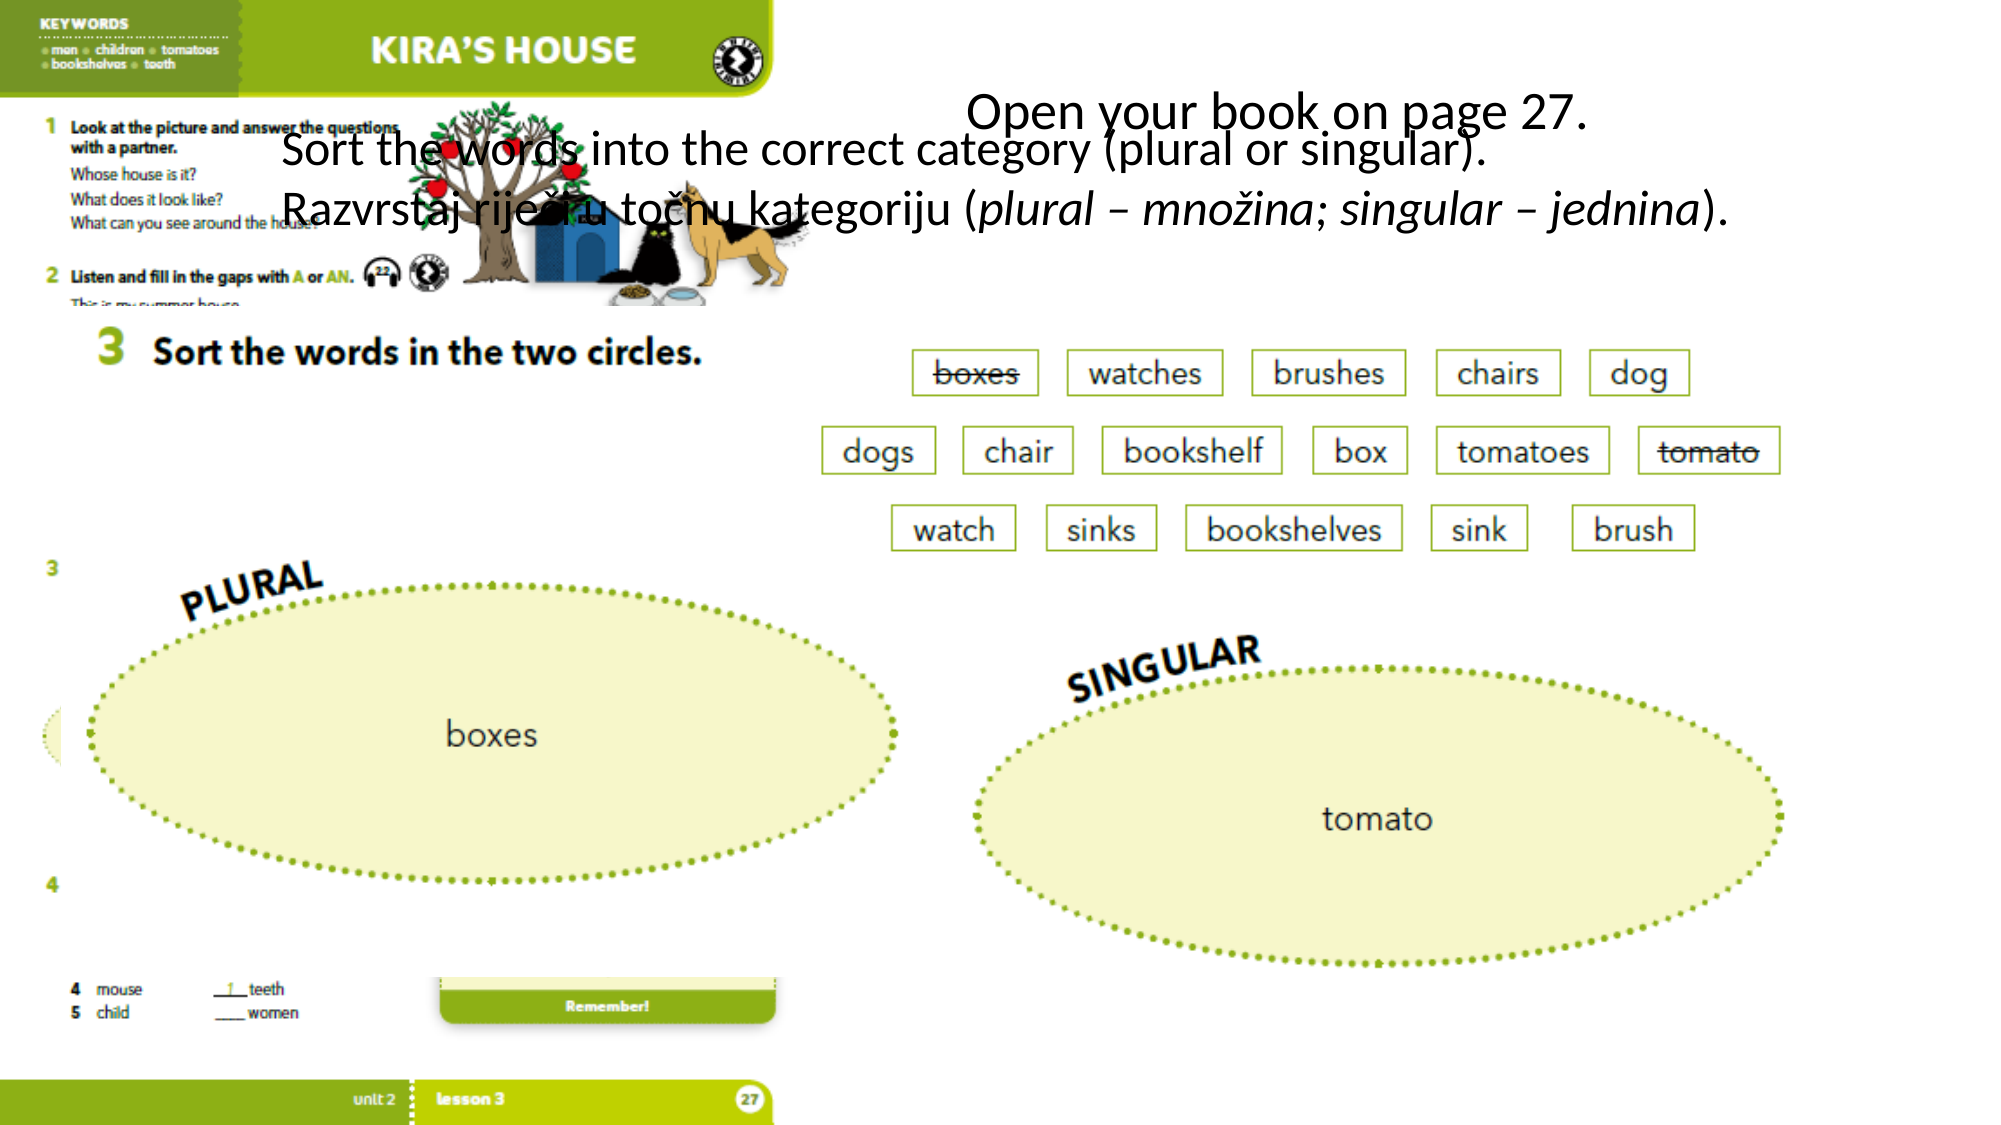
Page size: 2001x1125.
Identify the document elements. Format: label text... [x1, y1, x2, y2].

picture [0, 0, 1842, 1125]
text_box Open your book on page 27. [951, 67, 1880, 148]
text_box Sort the words into the correct category (plural or singular). Razvrstaj riječi u točnu kategoriju (plural – množina; singular – jednina). [823, 108, 1753, 244]
